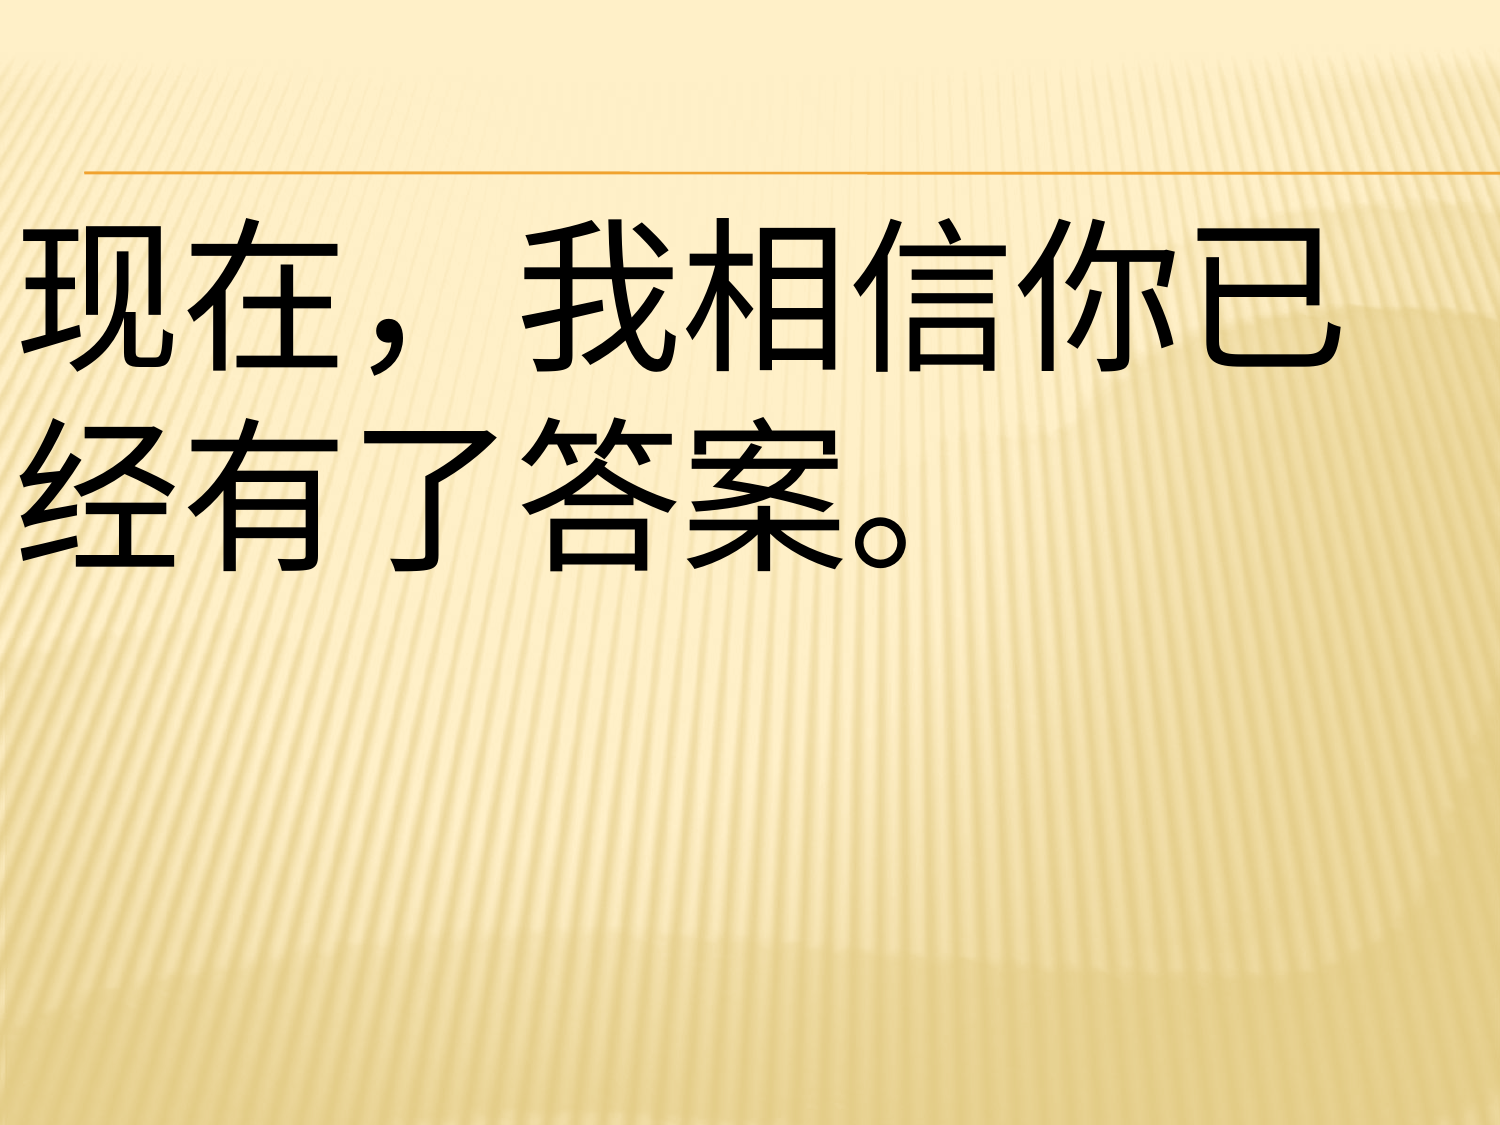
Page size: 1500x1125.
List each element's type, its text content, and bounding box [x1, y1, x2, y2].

text_box 现在，我相信你已经有了答案。 [0, 184, 1500, 600]
